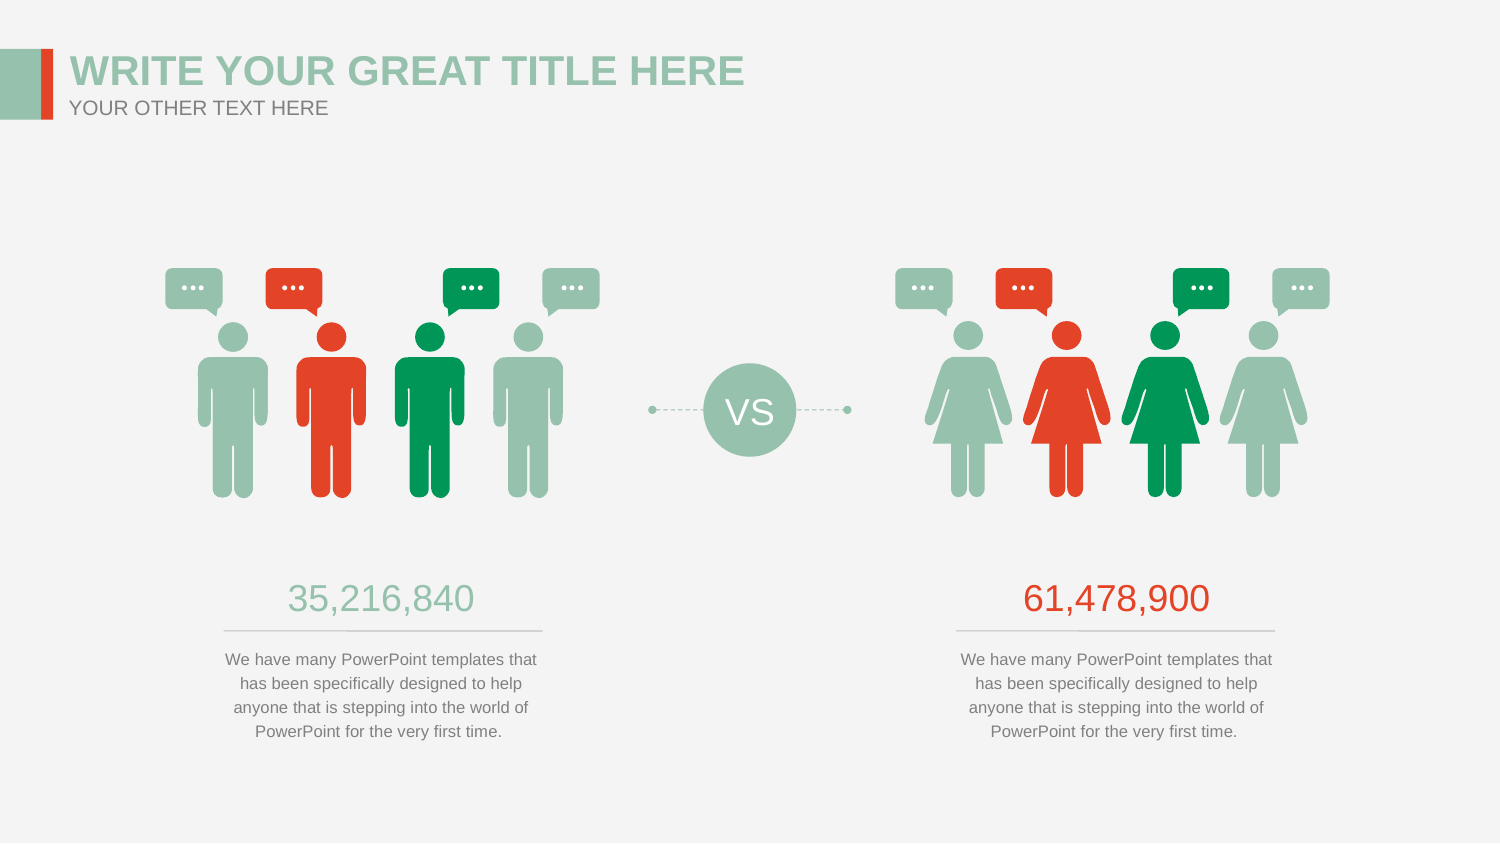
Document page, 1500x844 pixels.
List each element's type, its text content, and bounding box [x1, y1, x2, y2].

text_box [393, 322, 466, 499]
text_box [1118, 321, 1212, 498]
text_box We have many PowerPoint templates that has been specifically designed to help anyone that is stepping into the world of PowerPoint for the very first time. [221, 645, 541, 741]
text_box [1272, 268, 1330, 317]
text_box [1216, 321, 1310, 498]
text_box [0, 48, 54, 120]
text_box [1019, 321, 1113, 498]
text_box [995, 268, 1053, 317]
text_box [1172, 268, 1230, 317]
text_box [790, 386, 797, 434]
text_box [265, 268, 323, 317]
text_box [442, 268, 500, 317]
text_box YOUR OTHER TEXT HERE [54, 86, 344, 127]
text_box We have many PowerPoint templates that has been specifically designed to help anyone that is stepping into the world of PowerPoint for the very first time. [957, 645, 1276, 741]
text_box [921, 321, 1015, 498]
text_box 35,216,840 [272, 566, 490, 627]
text_box [648, 405, 662, 414]
text_box 61,478,900 [1008, 566, 1226, 627]
text_box WRITE YOUR GREAT TITLE HERE [55, 36, 761, 102]
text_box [196, 322, 269, 499]
text_box [714, 363, 786, 380]
text_box VS [710, 380, 790, 441]
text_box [895, 268, 953, 317]
text_box [715, 441, 785, 457]
text_box [843, 405, 852, 415]
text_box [295, 322, 367, 499]
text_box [492, 322, 564, 499]
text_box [542, 268, 600, 317]
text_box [165, 268, 223, 317]
text_box [703, 385, 710, 435]
